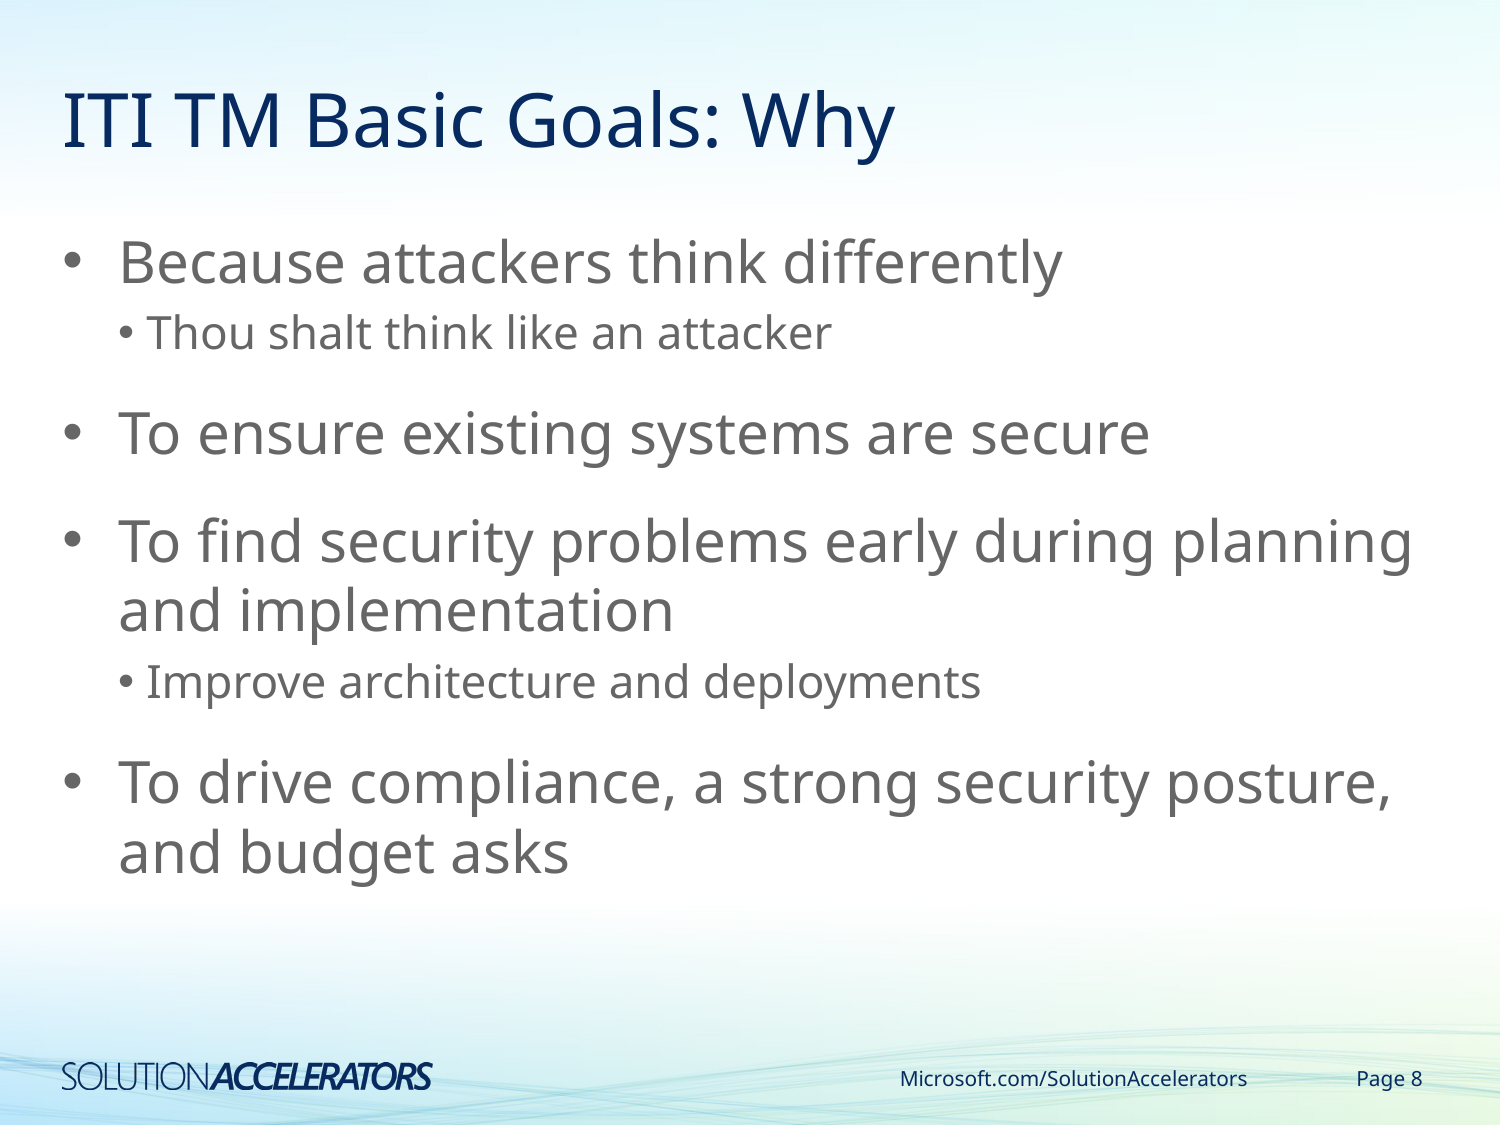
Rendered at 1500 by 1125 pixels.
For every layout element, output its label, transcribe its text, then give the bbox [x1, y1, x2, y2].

footer Microsoft.com/SolutionAccelerators [787, 1050, 1263, 1110]
slide_number Page 8 [1287, 1050, 1438, 1110]
title ITI TM Basic Goals: Why [62, 37, 1438, 163]
list Because attackers think differently Thou shalt think like an attacker To ensure existing systems are secure To find security problems early during planning and implementation Improve architecture and deployments To drive compliance, a strong security posture, and budget asks [62, 224, 1438, 1030]
picture [0, 0, 1500, 1125]
